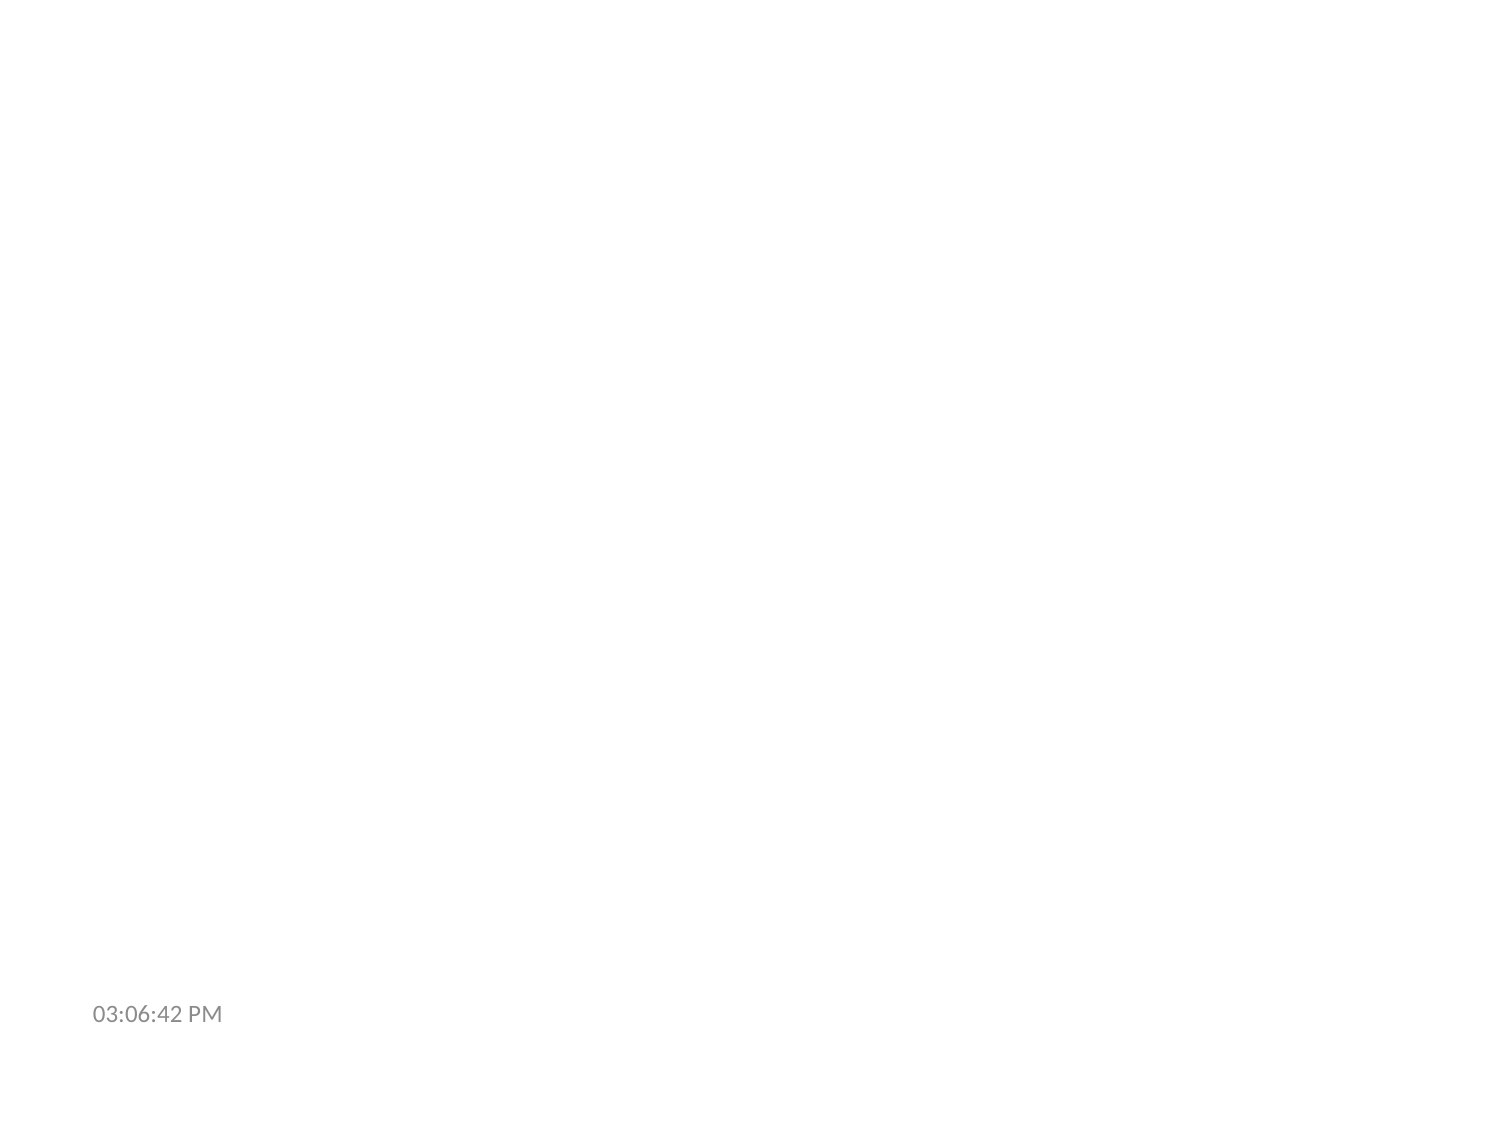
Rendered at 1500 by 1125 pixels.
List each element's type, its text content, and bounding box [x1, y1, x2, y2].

text_box 3:35:09 PM [77, 982, 428, 1043]
